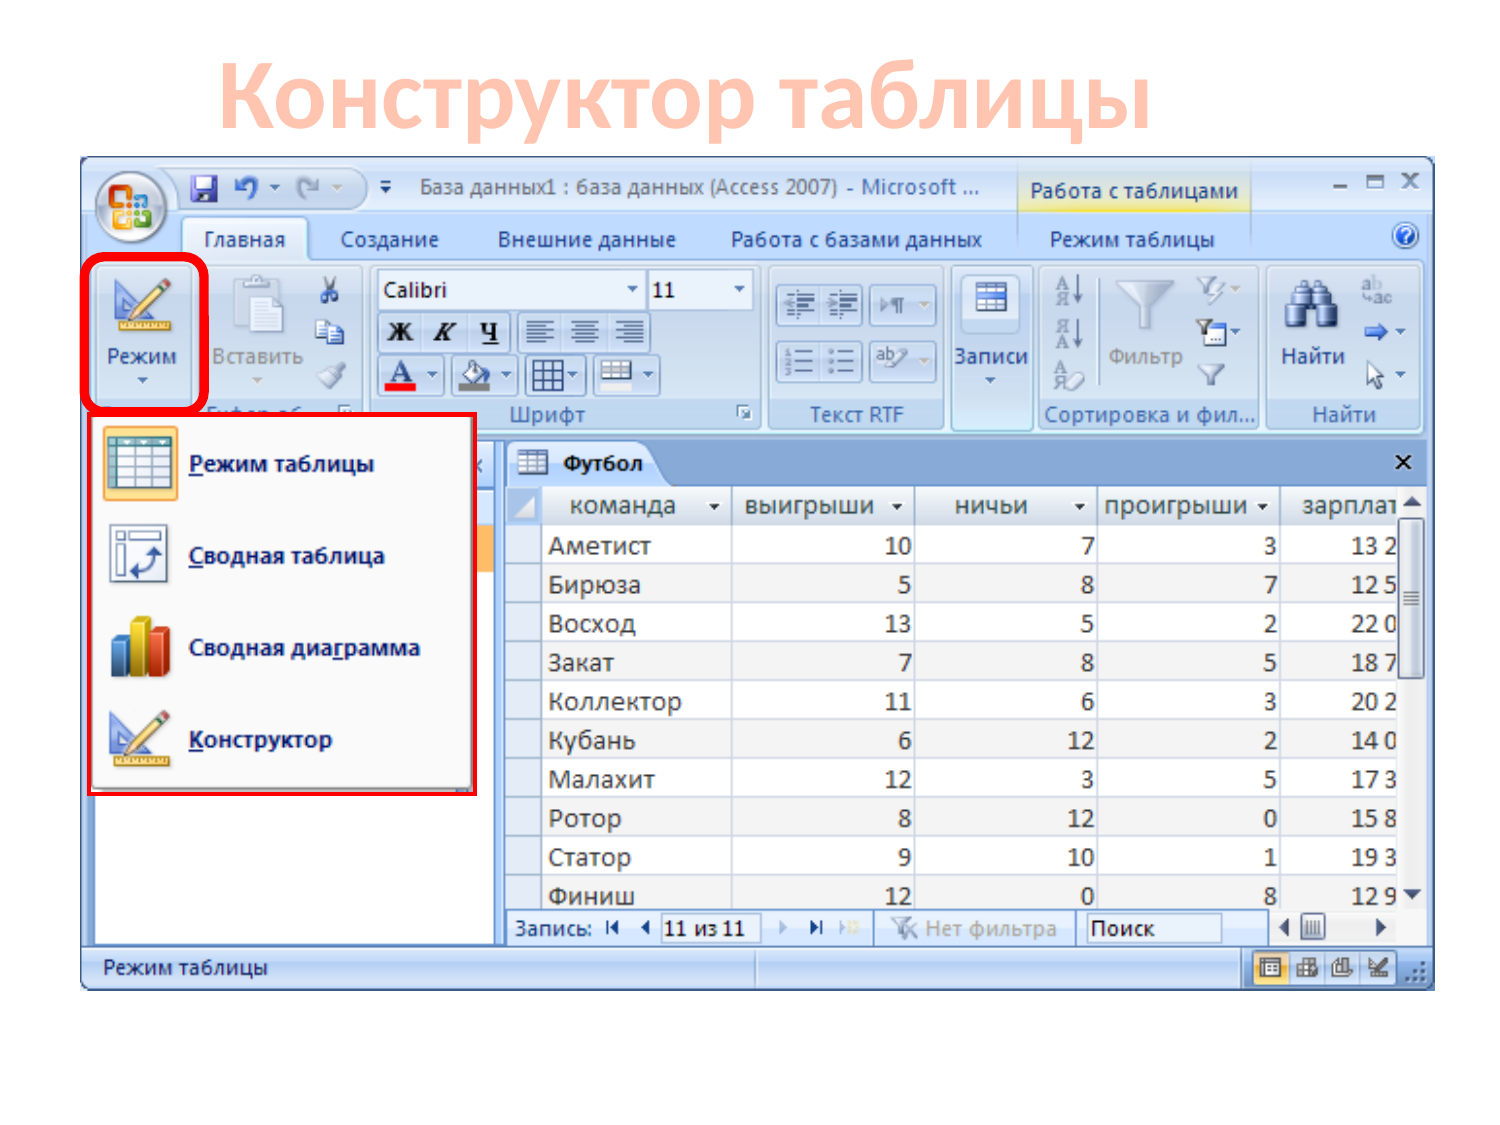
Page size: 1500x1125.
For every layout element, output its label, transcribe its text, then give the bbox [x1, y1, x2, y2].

title Конструктор таблицы [0, 49, 1374, 127]
picture [80, 156, 1436, 991]
